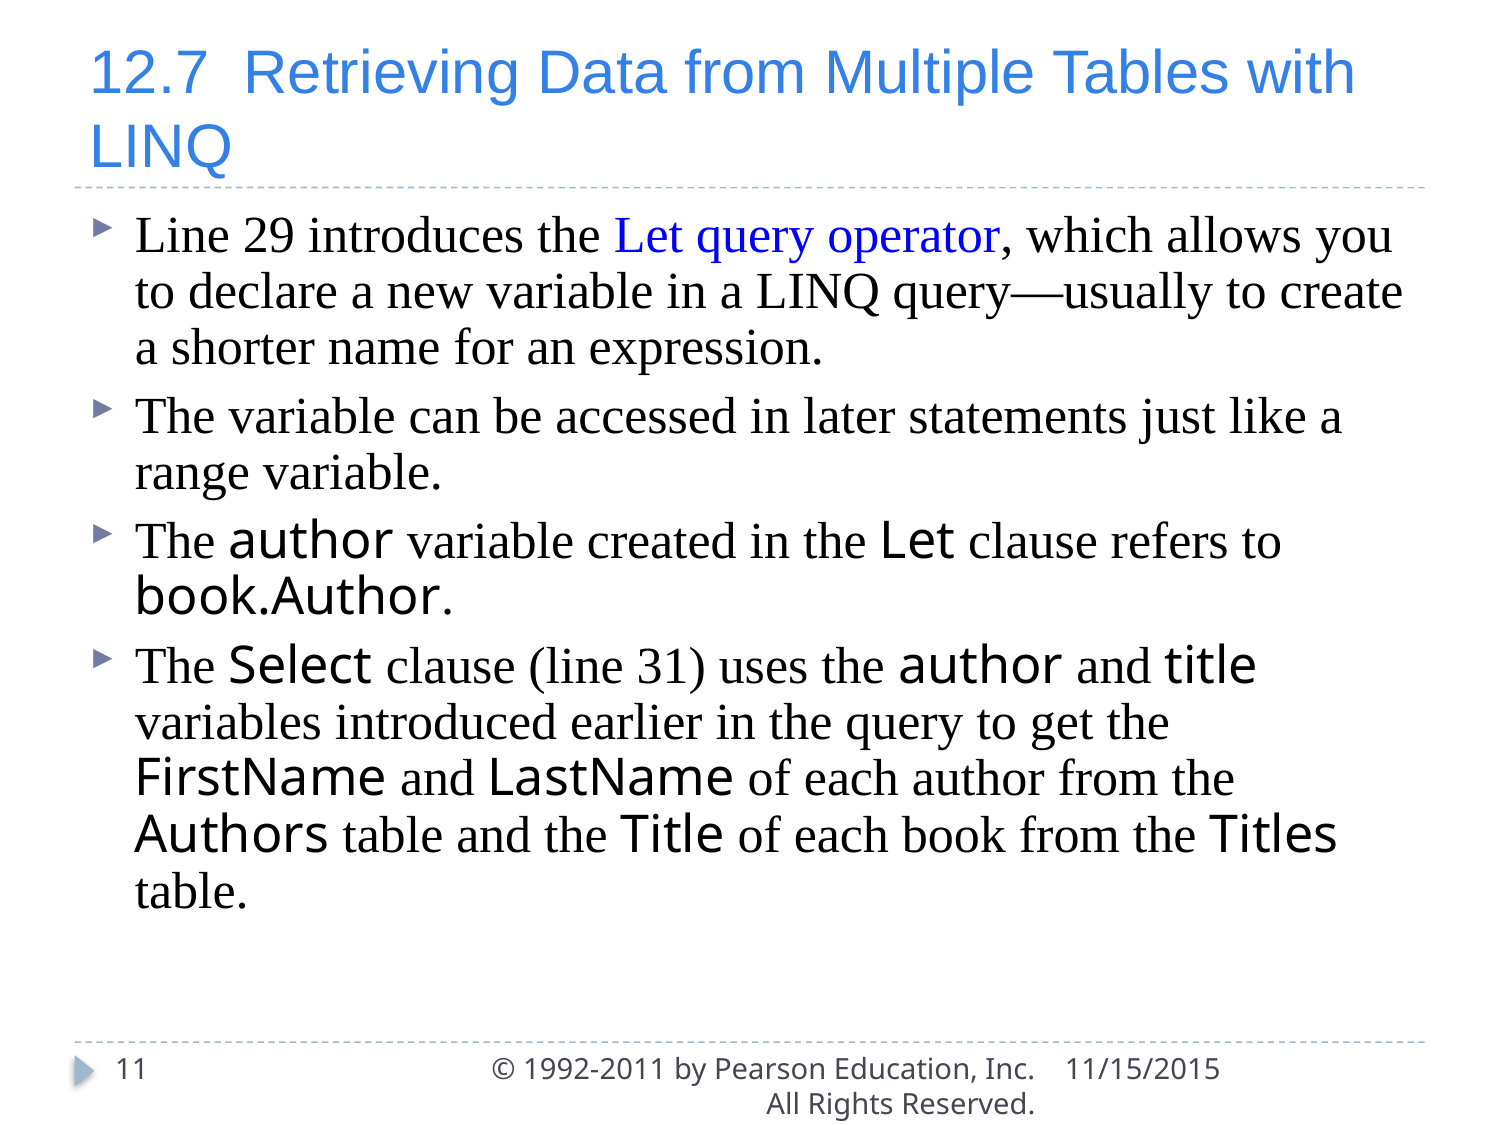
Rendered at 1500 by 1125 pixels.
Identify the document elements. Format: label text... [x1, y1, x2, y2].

list Line 29 introduces the Let query operator, which allows you to declare a new variable in a LINQ query—usually to create a shorter name for an expression. The variable can be accessed in later statements just like a range variable. The author variable created in the Let clause refers to book.Author. The Select clause (line 31) uses the author and title variables introduced earlier in the query to get the FirstName and LastName of each author from the Authors table and the Title of each book from the Titles table. [75, 200, 1425, 1006]
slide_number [1050, 1042, 1426, 1103]
slide_number 11 [100, 1042, 426, 1103]
title 12.7 Retrieving Data from Multiple Tables with LINQ [75, 24, 1425, 188]
footer © 1992-2011 by Pearson Education, Inc. All Rights Reserved. [475, 1042, 1050, 1103]
